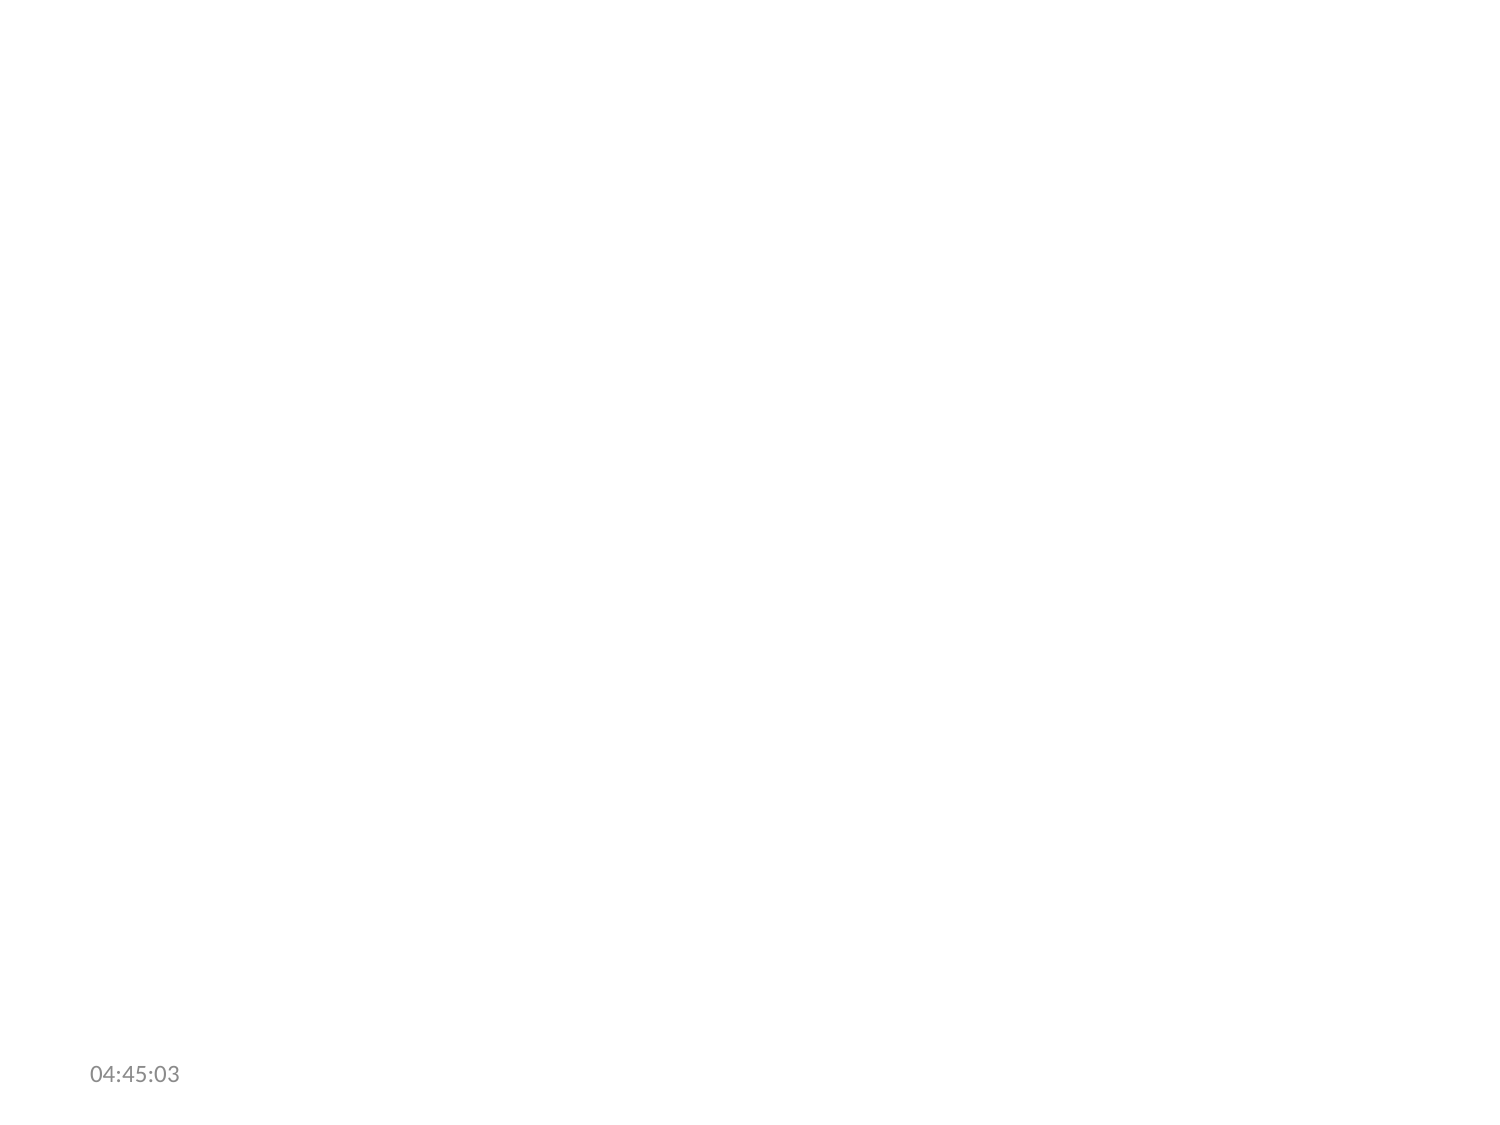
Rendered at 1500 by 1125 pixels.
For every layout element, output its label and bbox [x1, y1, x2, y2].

slide_number [75, 1042, 425, 1103]
